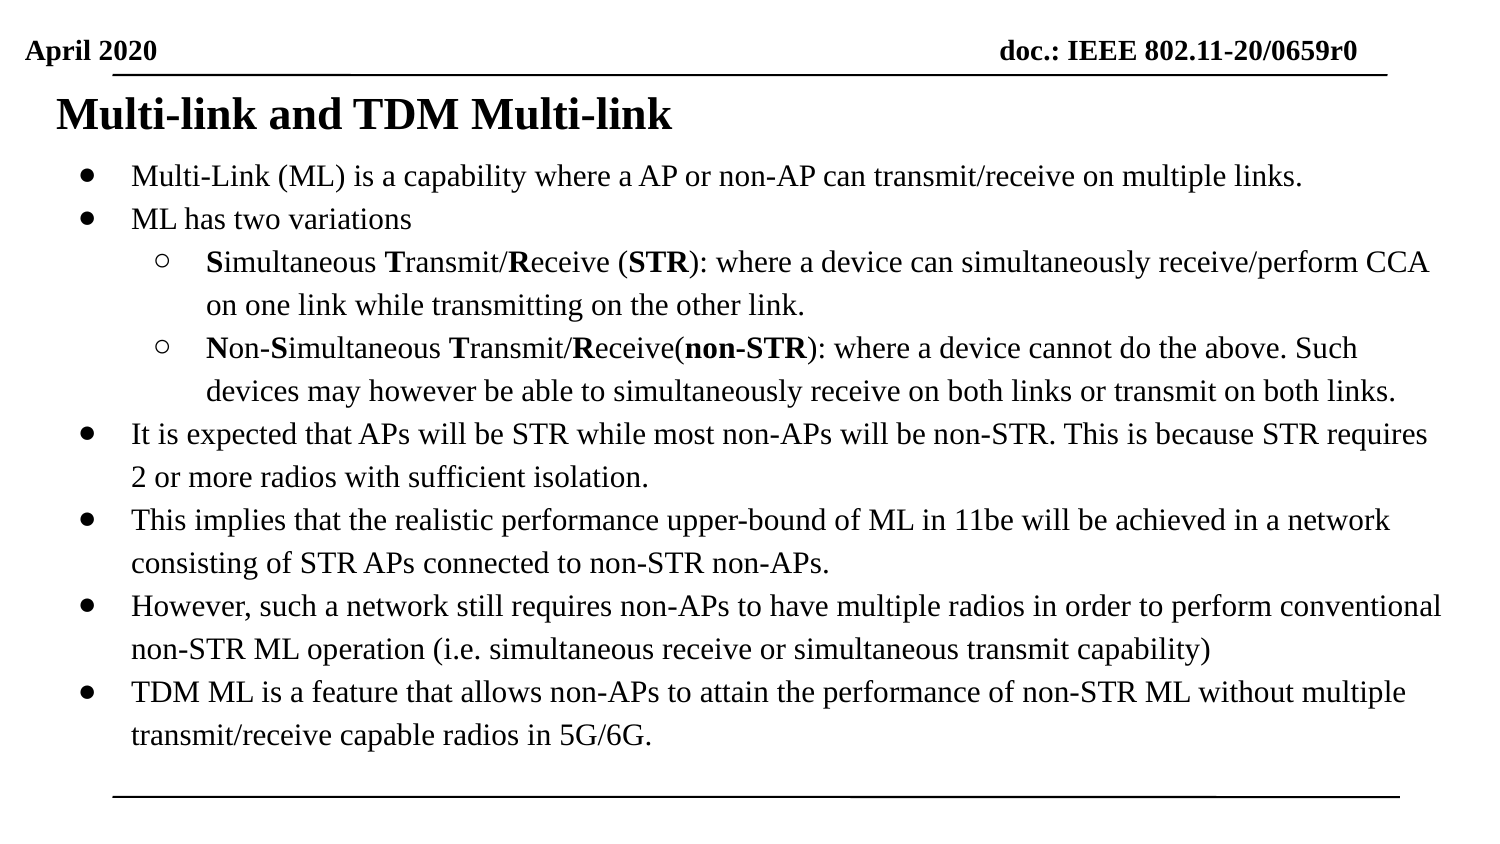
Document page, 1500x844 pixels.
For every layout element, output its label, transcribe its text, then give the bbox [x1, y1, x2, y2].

list Multi-link and TDM Multi-link Multi-Link (ML) is a capability where a AP or non-AP can transmit/receive on multiple links. ML has two variations Simultaneous Transmit/Receive (STR): where a device can simultaneously receive/perform CCA on one link while transmitting on the other link. Non-Simultaneous Transmit/Receive(non-STR): where a device cannot do the above. Such devices may however be able to simultaneously receive on both links or transmit on both links. It is expected that APs will be STR while most non-APs will be non-STR. This is because STR requires 2 or more radios with sufficient isolation. This implies that the realistic performance upper-bound of ML in 11be will be achieved in a network consisting of STR APs connected to non-STR non-APs. However, such a network still requires non-APs to have multiple radios in order to perform conventional non-STR ML operation (i.e. simultaneous receive or simultaneous transmit capability) TDM ML is a feature that allows non-APs to attain the performance of non-STR ML without multiple transmit/receive capable radios in 5G/6G. [44, 70, 1461, 789]
